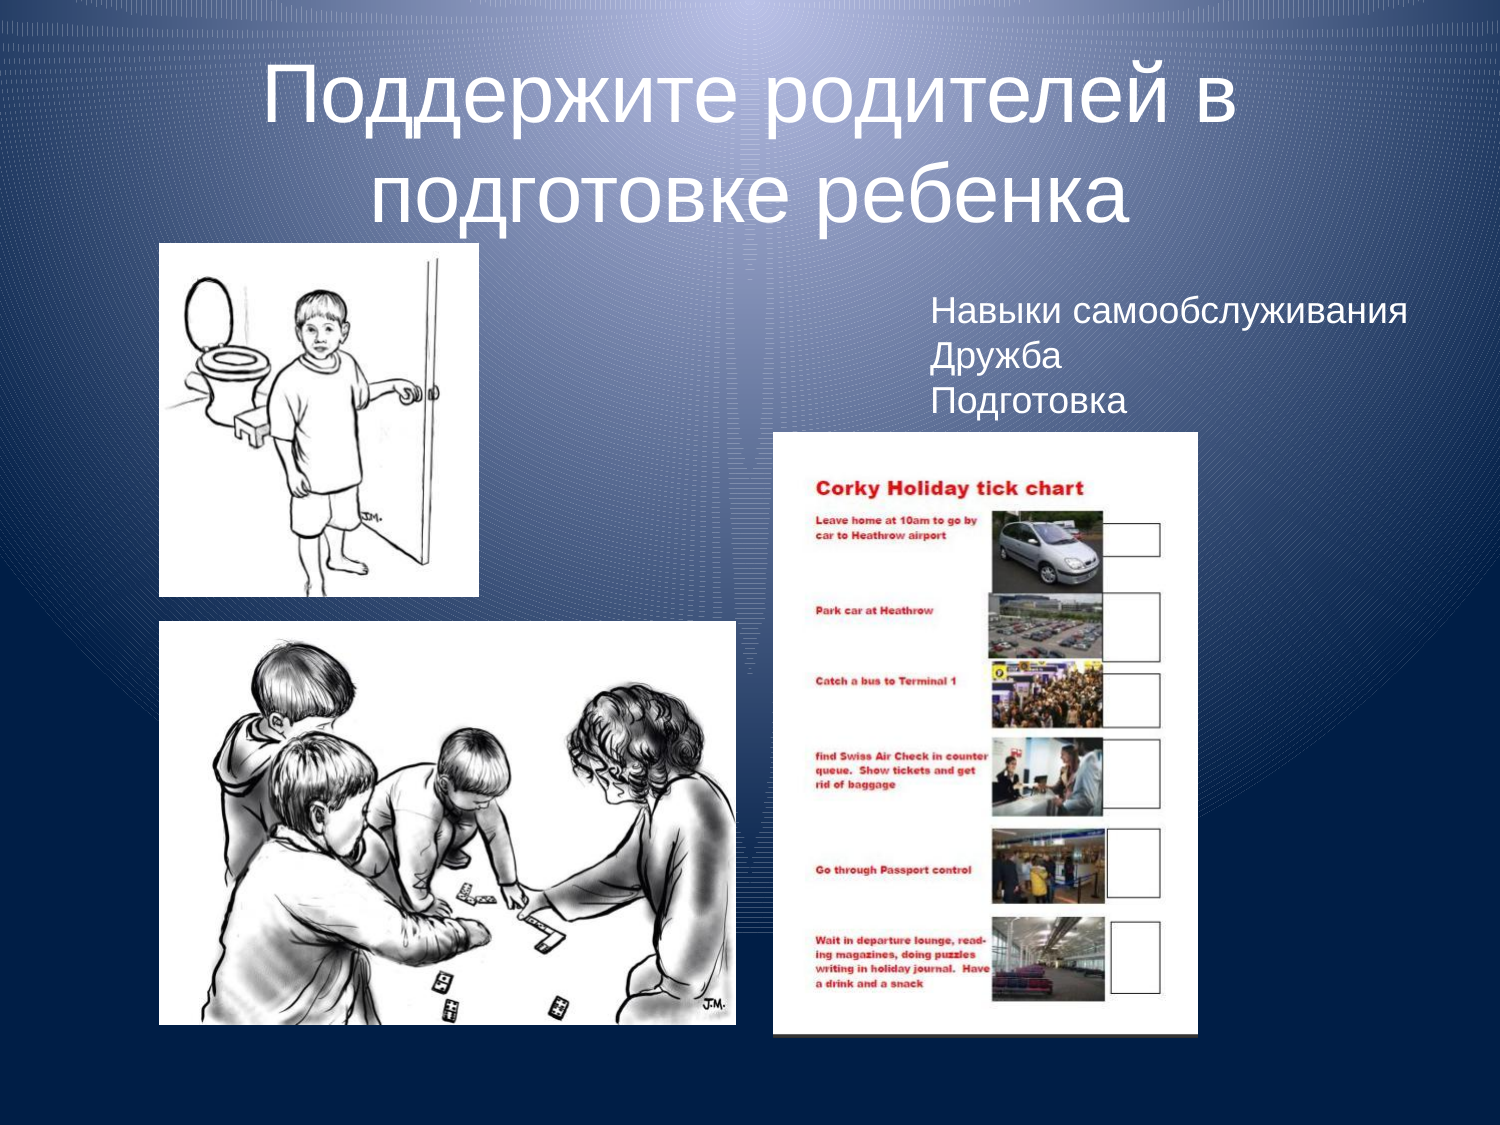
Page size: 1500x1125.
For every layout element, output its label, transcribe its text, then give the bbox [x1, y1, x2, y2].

text_box Навыки самообслуживания Дружба Подготовка [915, 278, 1447, 474]
picture [773, 432, 1198, 1038]
picture [159, 621, 736, 1026]
title Поддержите родителей в подготовке ребенка [74, 44, 1426, 233]
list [159, 243, 479, 597]
